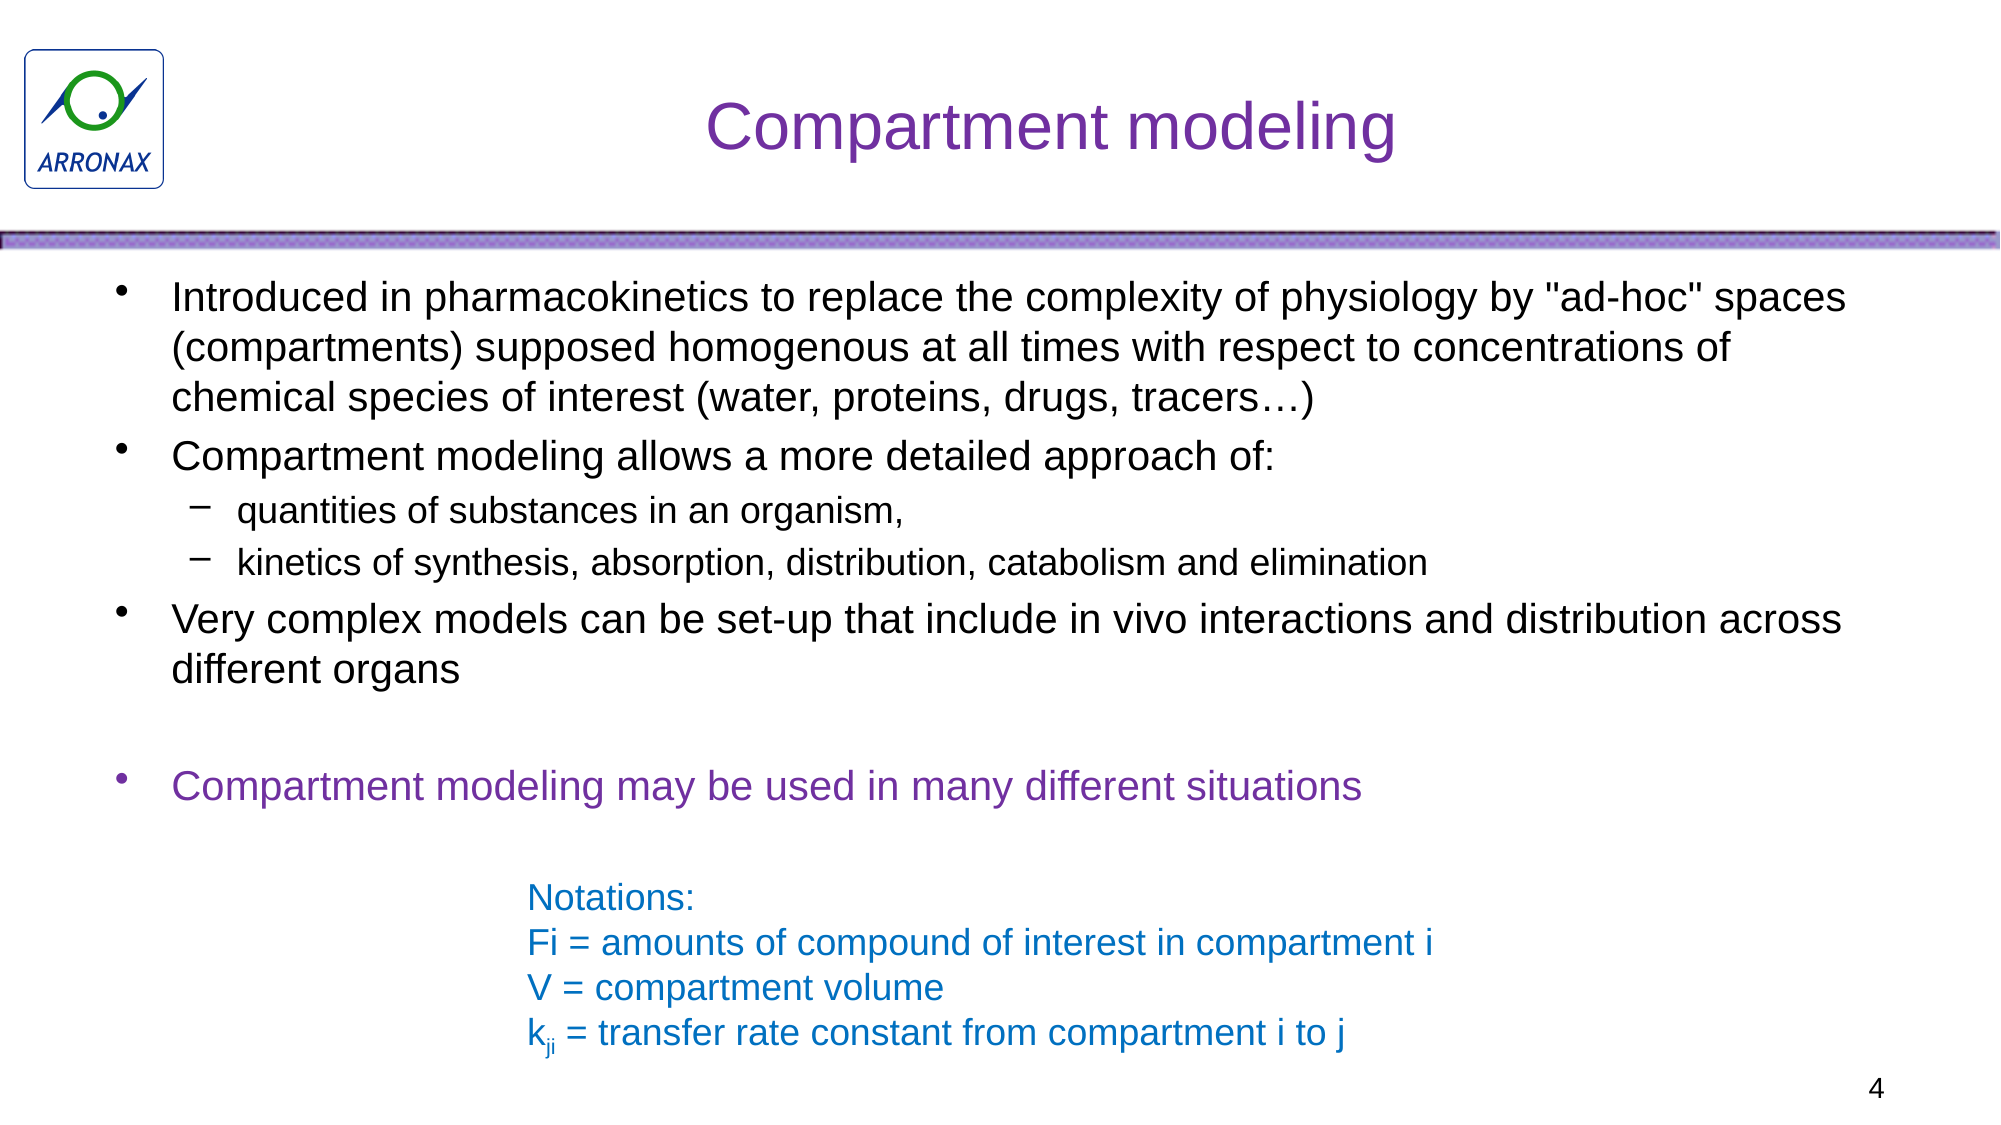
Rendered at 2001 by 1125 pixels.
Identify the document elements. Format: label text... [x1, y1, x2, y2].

list Introduced in pharmacokinetics to replace the complexity of physiology by "ad-hoc" spaces (compartments) supposed homogenous at all times with respect to concentrations of chemical species of interest (water, proteins, drugs, tracers…) Compartment modeling allows a more detailed approach of: quantities of substances in an organism, kinetics of synthesis, absorption, distribution, catabolism and elimination Very complex models can be set-up that include in vivo interactions and distribution across different organs Compartment modeling may be used in many different situations [99, 262, 1900, 1005]
picture [24, 49, 164, 189]
picture [0, 225, 2000, 263]
title Compartment modeling [202, 45, 1900, 200]
text_box Notations: Fi = amounts of compound of interest in compartment i V = compartment volume kji = transfer rate constant from compartment i to j [512, 865, 1488, 1067]
slide_number 4 [1433, 1061, 1901, 1113]
